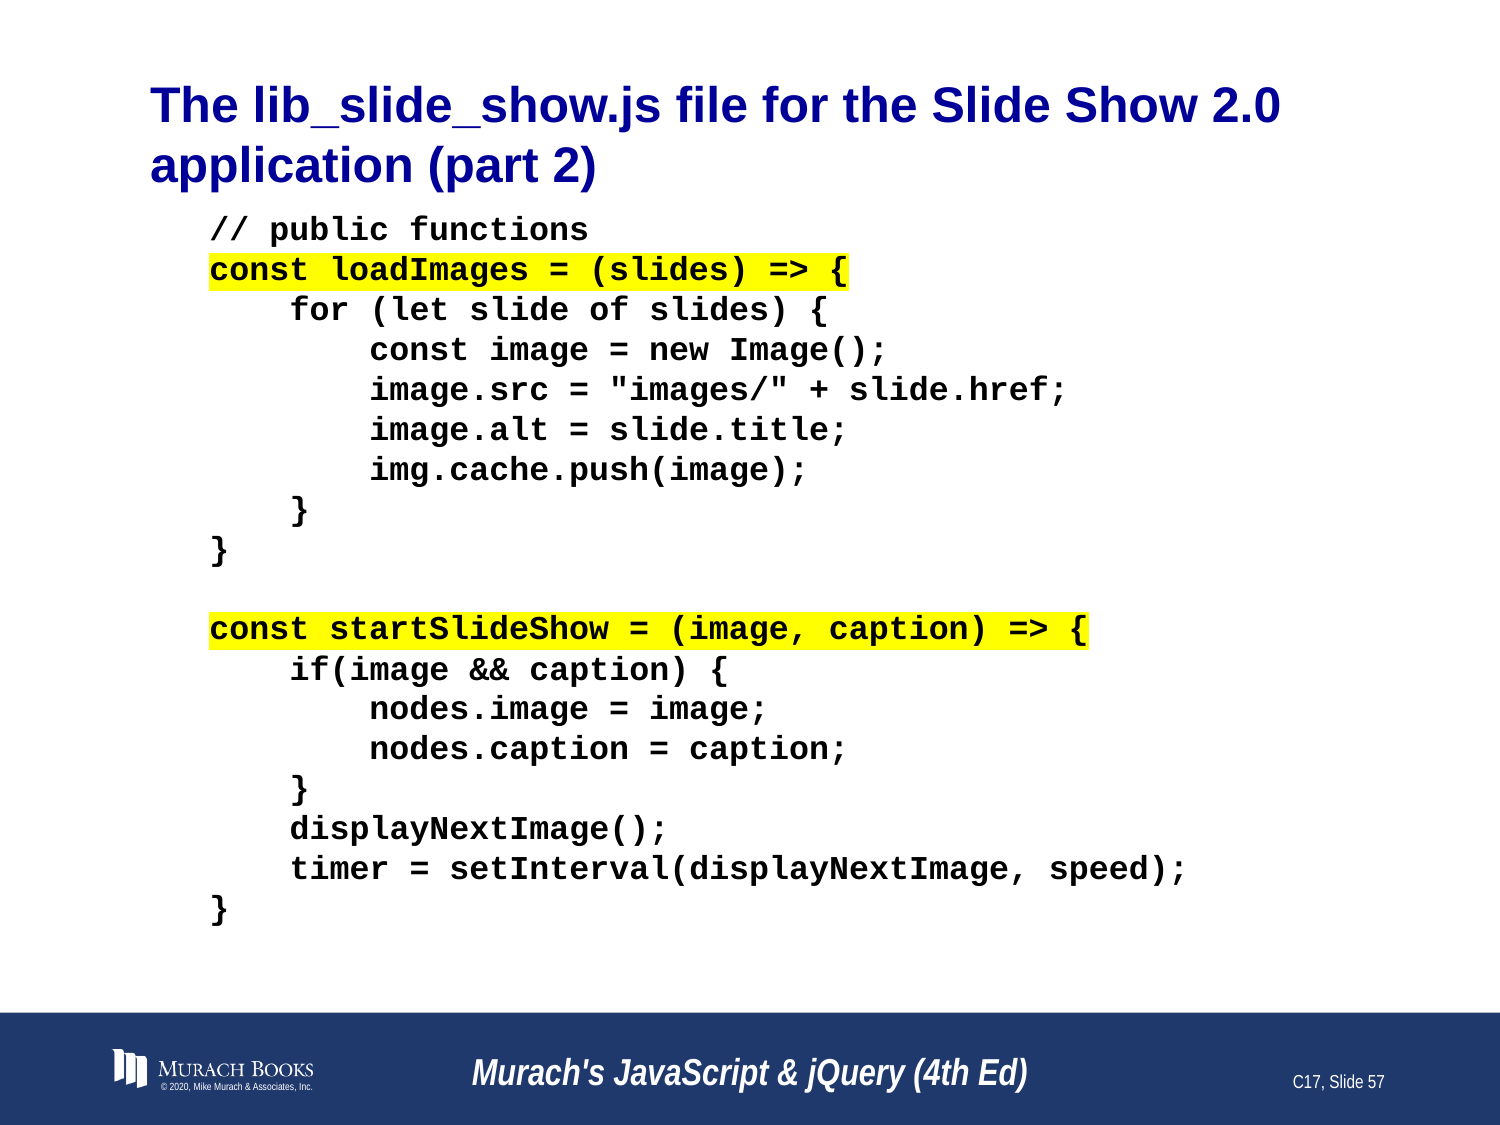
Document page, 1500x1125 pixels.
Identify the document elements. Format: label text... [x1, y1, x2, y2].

title The lib_slide_show.js file for the Slide Show 2.0 application (part 2) [150, 72, 1350, 194]
list // public functions const loadImages = (slides) => { for (let slide of slides) { const image = new Image(); image.src = "images/" + slide.href; image.alt = slide.title; img.cache.push(image); } } const startSlideShow = (image, caption) => { if(image && caption) { nodes.image = image; nodes.caption = caption; } displayNextImage(); timer = setInterval(displayNextImage, speed); } [137, 200, 1350, 1000]
slide_number C17, Slide 57 [1087, 1025, 1400, 1100]
footer © 2020, Mike Murach & Associates, Inc. [12, 1025, 463, 1100]
slide_number Murach's JavaScript & jQuery (4th Ed) [463, 1025, 1050, 1100]
